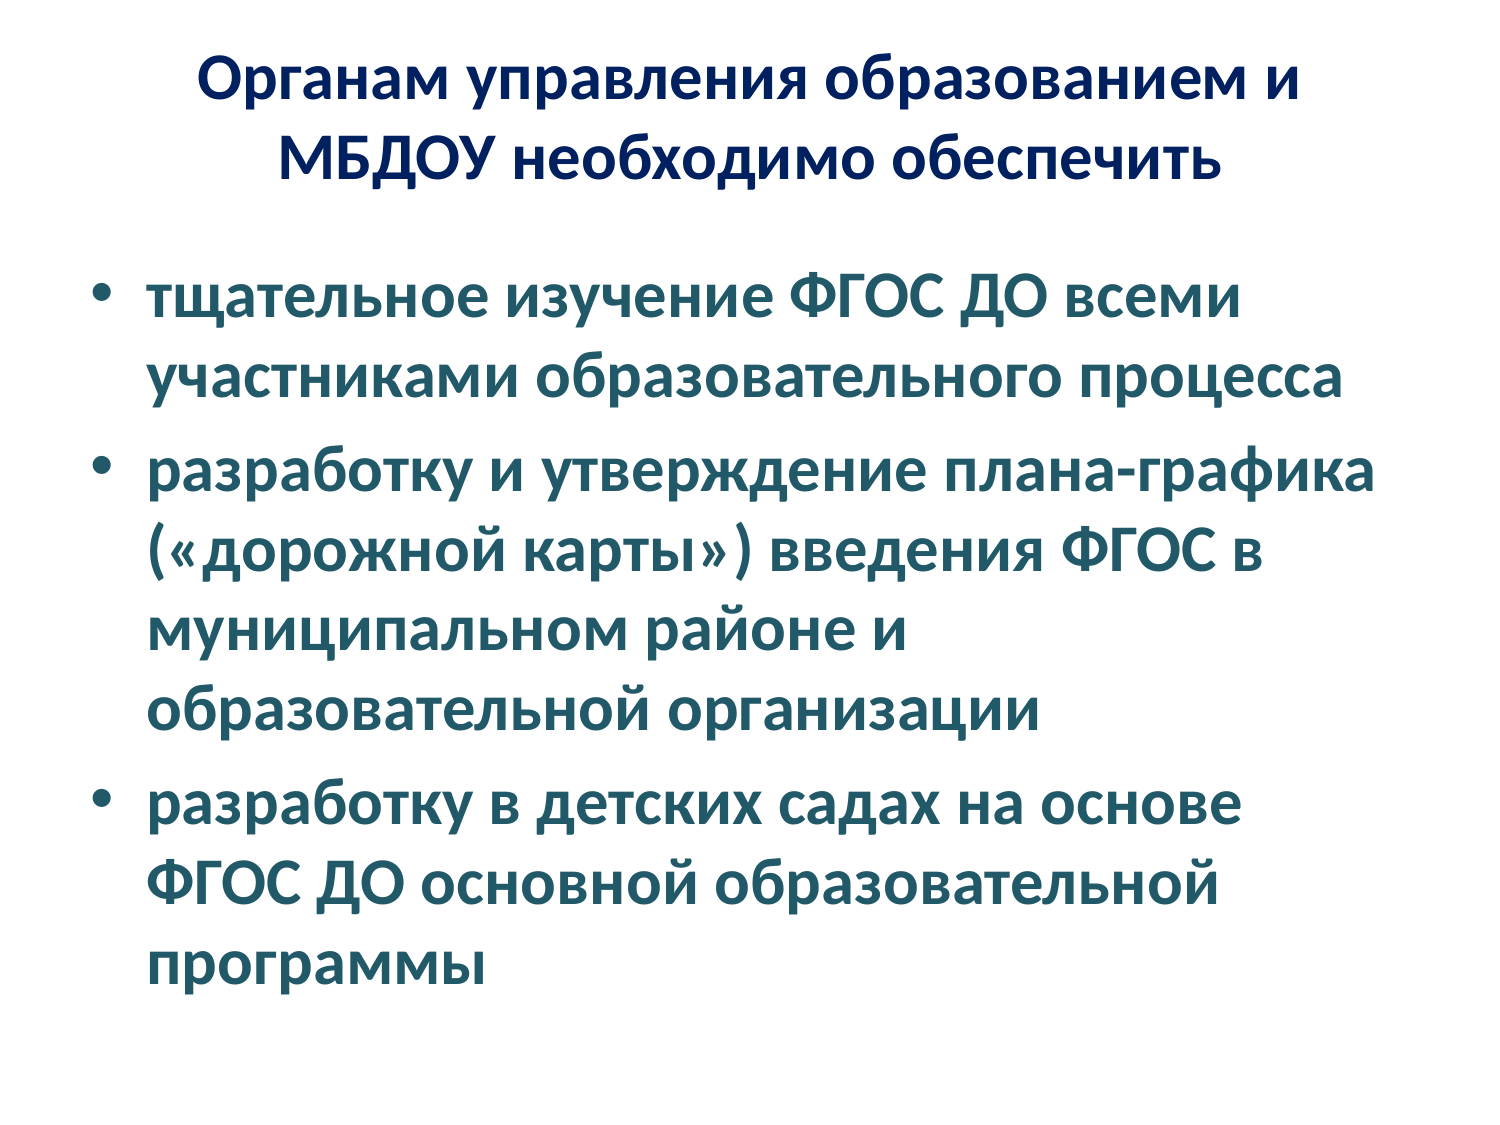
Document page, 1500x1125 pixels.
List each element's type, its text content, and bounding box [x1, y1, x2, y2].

list тщательное изучение ФГОС ДО всеми участниками образовательного процесса разработку и утверждение плана-графика («дорожной карты») введения ФГОС в муниципальном районе и образовательной организации разработку в детских садах на основе ФГОС ДО основной образовательной программы [75, 243, 1425, 988]
title Органам управления образованием и МБДОУ необходимо обеспечить [75, 19, 1425, 207]
